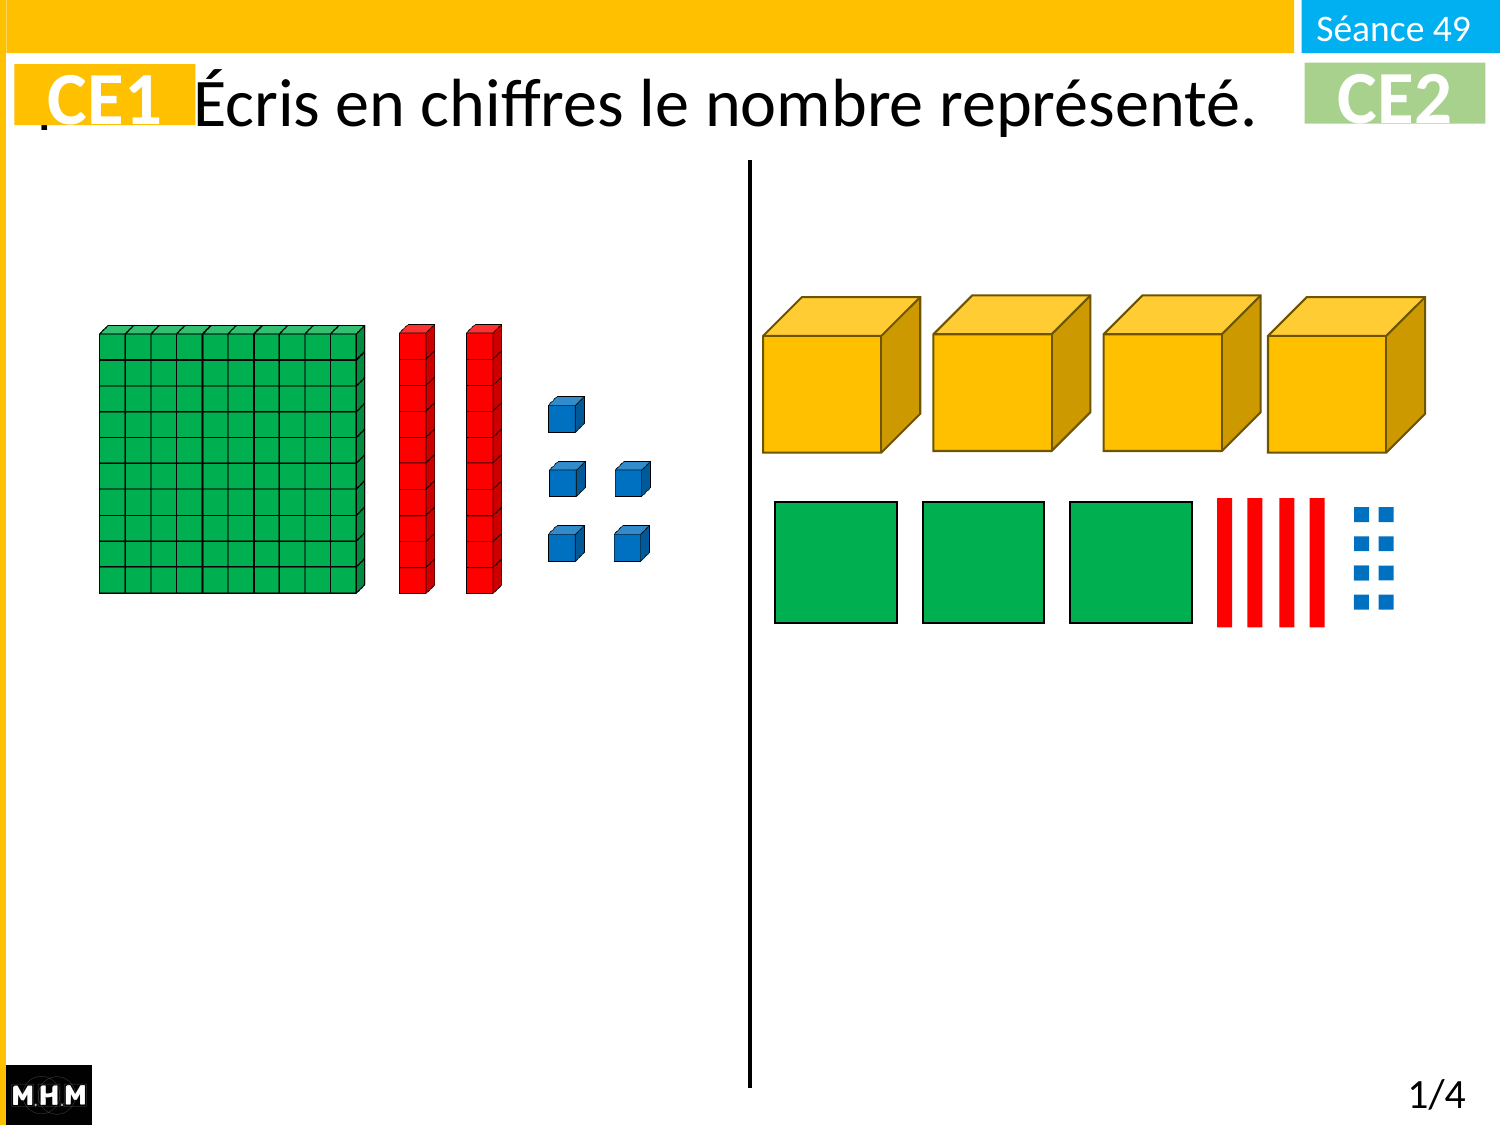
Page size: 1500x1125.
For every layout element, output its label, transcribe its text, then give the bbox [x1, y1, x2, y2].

text_box [762, 296, 922, 454]
list 1/4 [1373, 1064, 1500, 1125]
picture [95, 322, 367, 596]
picture [611, 523, 652, 563]
text_box CE2 [1303, 62, 1487, 125]
picture [397, 322, 438, 596]
text_box [1278, 497, 1296, 628]
text_box [1353, 594, 1370, 611]
text_box [1353, 535, 1370, 552]
title Écris en chiffres le nombre représenté. [79, 60, 1374, 150]
picture [545, 523, 587, 563]
text_box [1378, 535, 1395, 552]
text_box [1246, 497, 1263, 628]
text_box [922, 501, 1045, 624]
text_box [932, 294, 1092, 453]
text_box [1309, 497, 1326, 628]
text_box [1353, 506, 1370, 523]
picture [546, 459, 588, 498]
text_box [1378, 506, 1395, 523]
text_box [1069, 501, 1193, 624]
text_box [1102, 294, 1262, 453]
text_box [1378, 564, 1395, 581]
text_box [1378, 594, 1395, 611]
text_box [1353, 564, 1370, 581]
text_box CE1 [13, 63, 196, 126]
picture [6, 1065, 92, 1125]
text_box [774, 501, 898, 624]
picture [612, 459, 653, 498]
picture [464, 322, 505, 596]
picture [545, 394, 587, 434]
text_box [1266, 296, 1427, 454]
text_box [1216, 497, 1233, 628]
